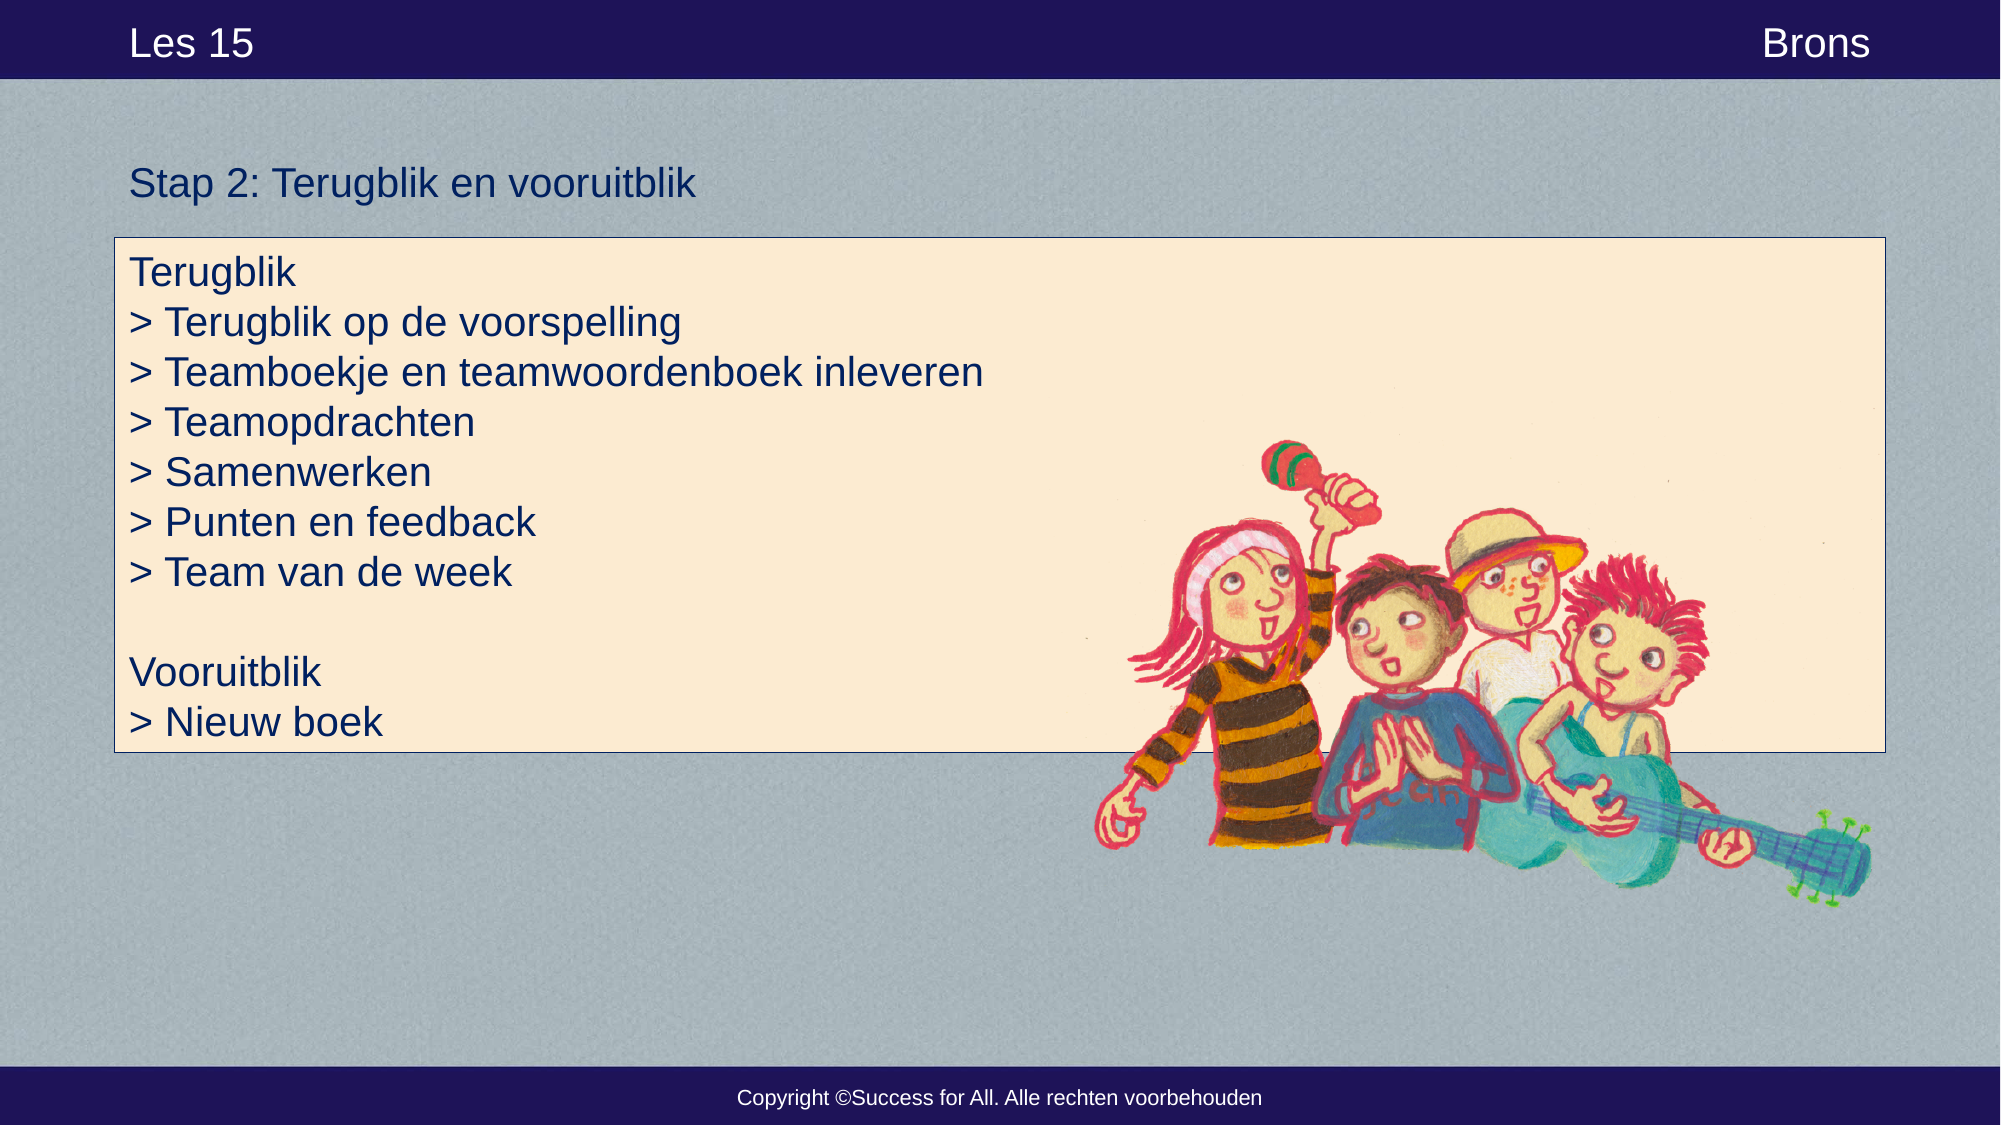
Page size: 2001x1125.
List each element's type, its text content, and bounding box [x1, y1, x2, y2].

text_box Stap 2: Terugblik en vooruitblik [113, 148, 1635, 214]
text_box Brons [999, 8, 1886, 73]
text_box Terugblik > Terugblik op de voorspelling > Teamboekje en teamwoordenboek inleveren > Teamopdrachten > Samenwerken > Punten en feedback > Team van de week Vooruitblik > Nieuw boek [114, 237, 1886, 753]
text_box Les 15 [114, 8, 354, 73]
text_box Copyright ©Success for All. Alle rechten voorbehouden [0, 1076, 2000, 1125]
picture [0, 0, 2001, 1125]
